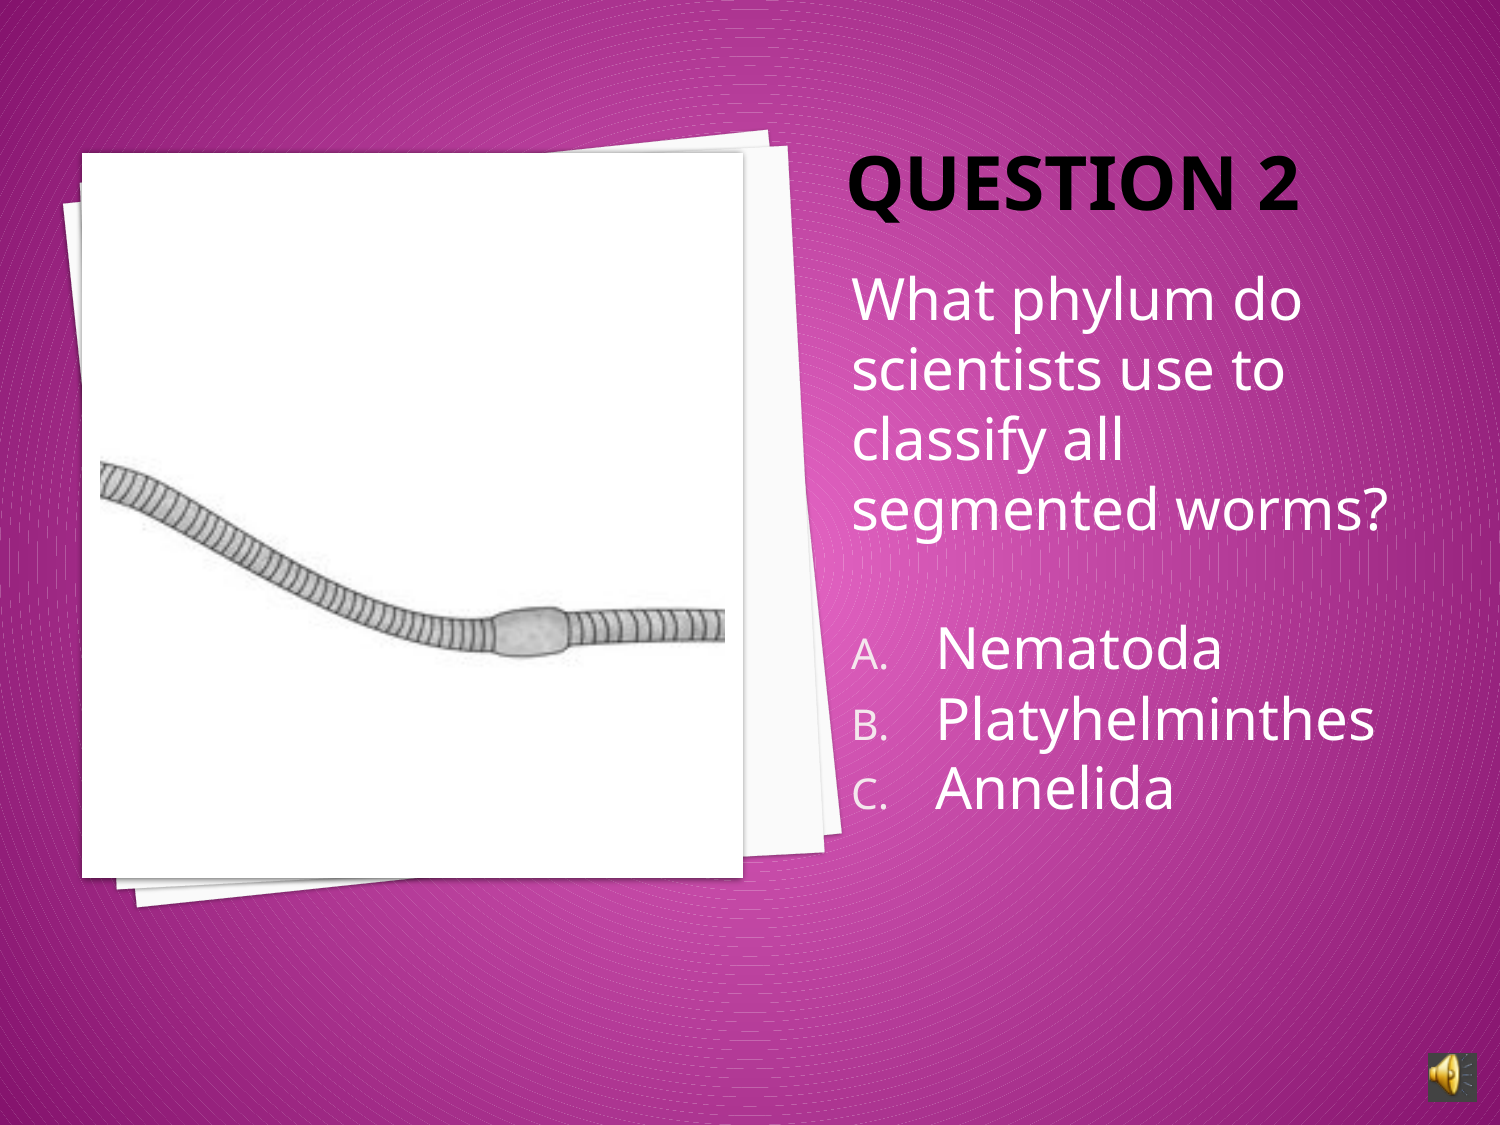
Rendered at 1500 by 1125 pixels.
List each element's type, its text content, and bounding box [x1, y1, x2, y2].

title Question 2 [837, 37, 1447, 225]
picture [99, 170, 726, 862]
picture [1427, 1052, 1479, 1104]
list What phylum do scientists use to classify all segmented worms? Nematoda Platyhelminthes Annelida [837, 262, 1447, 1063]
